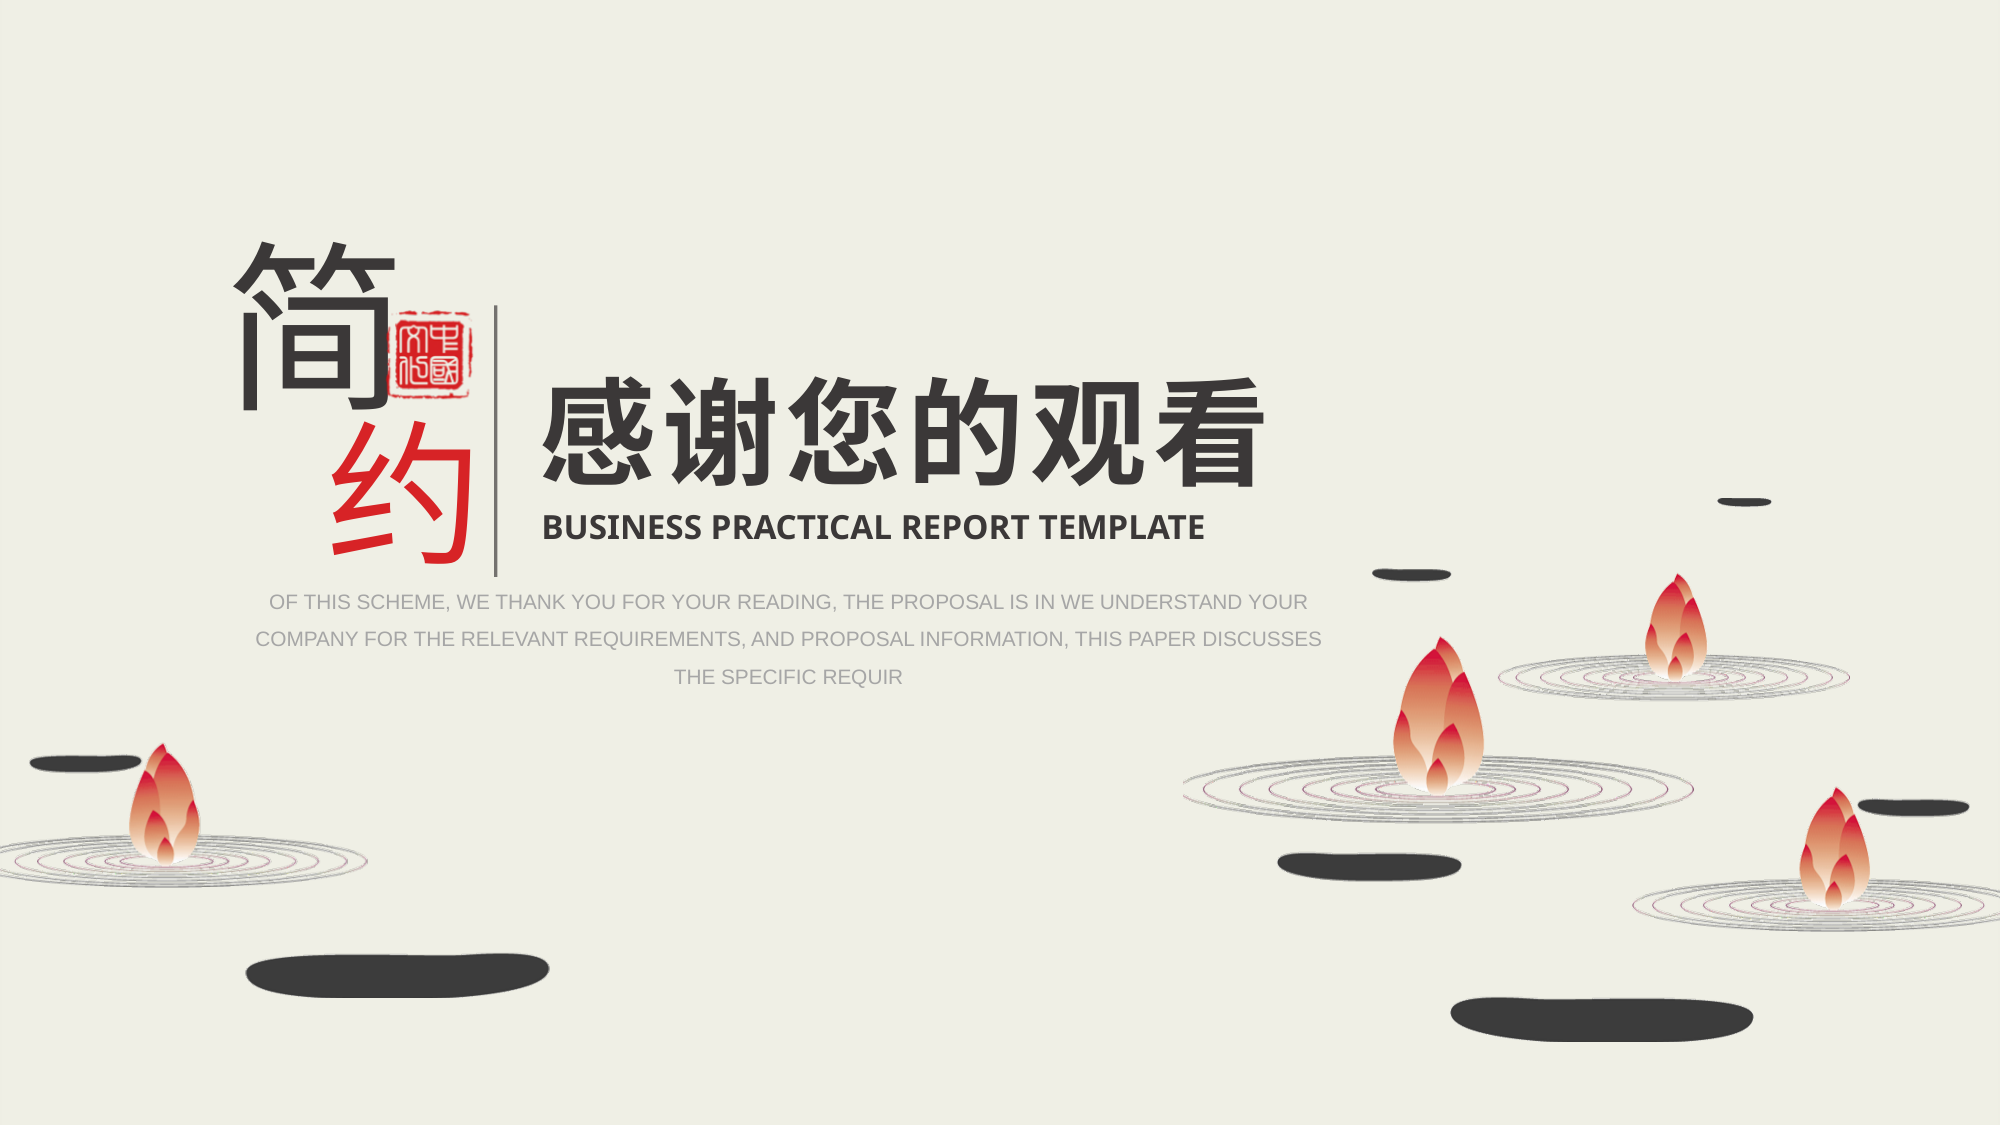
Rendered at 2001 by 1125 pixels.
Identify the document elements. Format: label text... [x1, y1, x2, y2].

picture [0, 0, 2000, 1125]
text_box 感谢您的观看 [524, 351, 1418, 507]
text_box BUSINESS PRACTICAL REPORT TEMPLATE [526, 499, 1313, 554]
text_box 简 [209, 232, 418, 414]
text_box 约 [305, 403, 494, 577]
text_box 约 [498, 428, 505, 577]
text_box OF THIS SCHEME, WE THANK YOU FOR YOUR READING, THE PROPOSAL IS IN WE UNDERSTAND YOUR COMPANY FOR THE RELEVANT REQUIREMENTS, AND PROPOSAL INFORMATION, THIS PAPER DISCUSSES THE SPECIFIC REQUIR [233, 568, 1344, 696]
